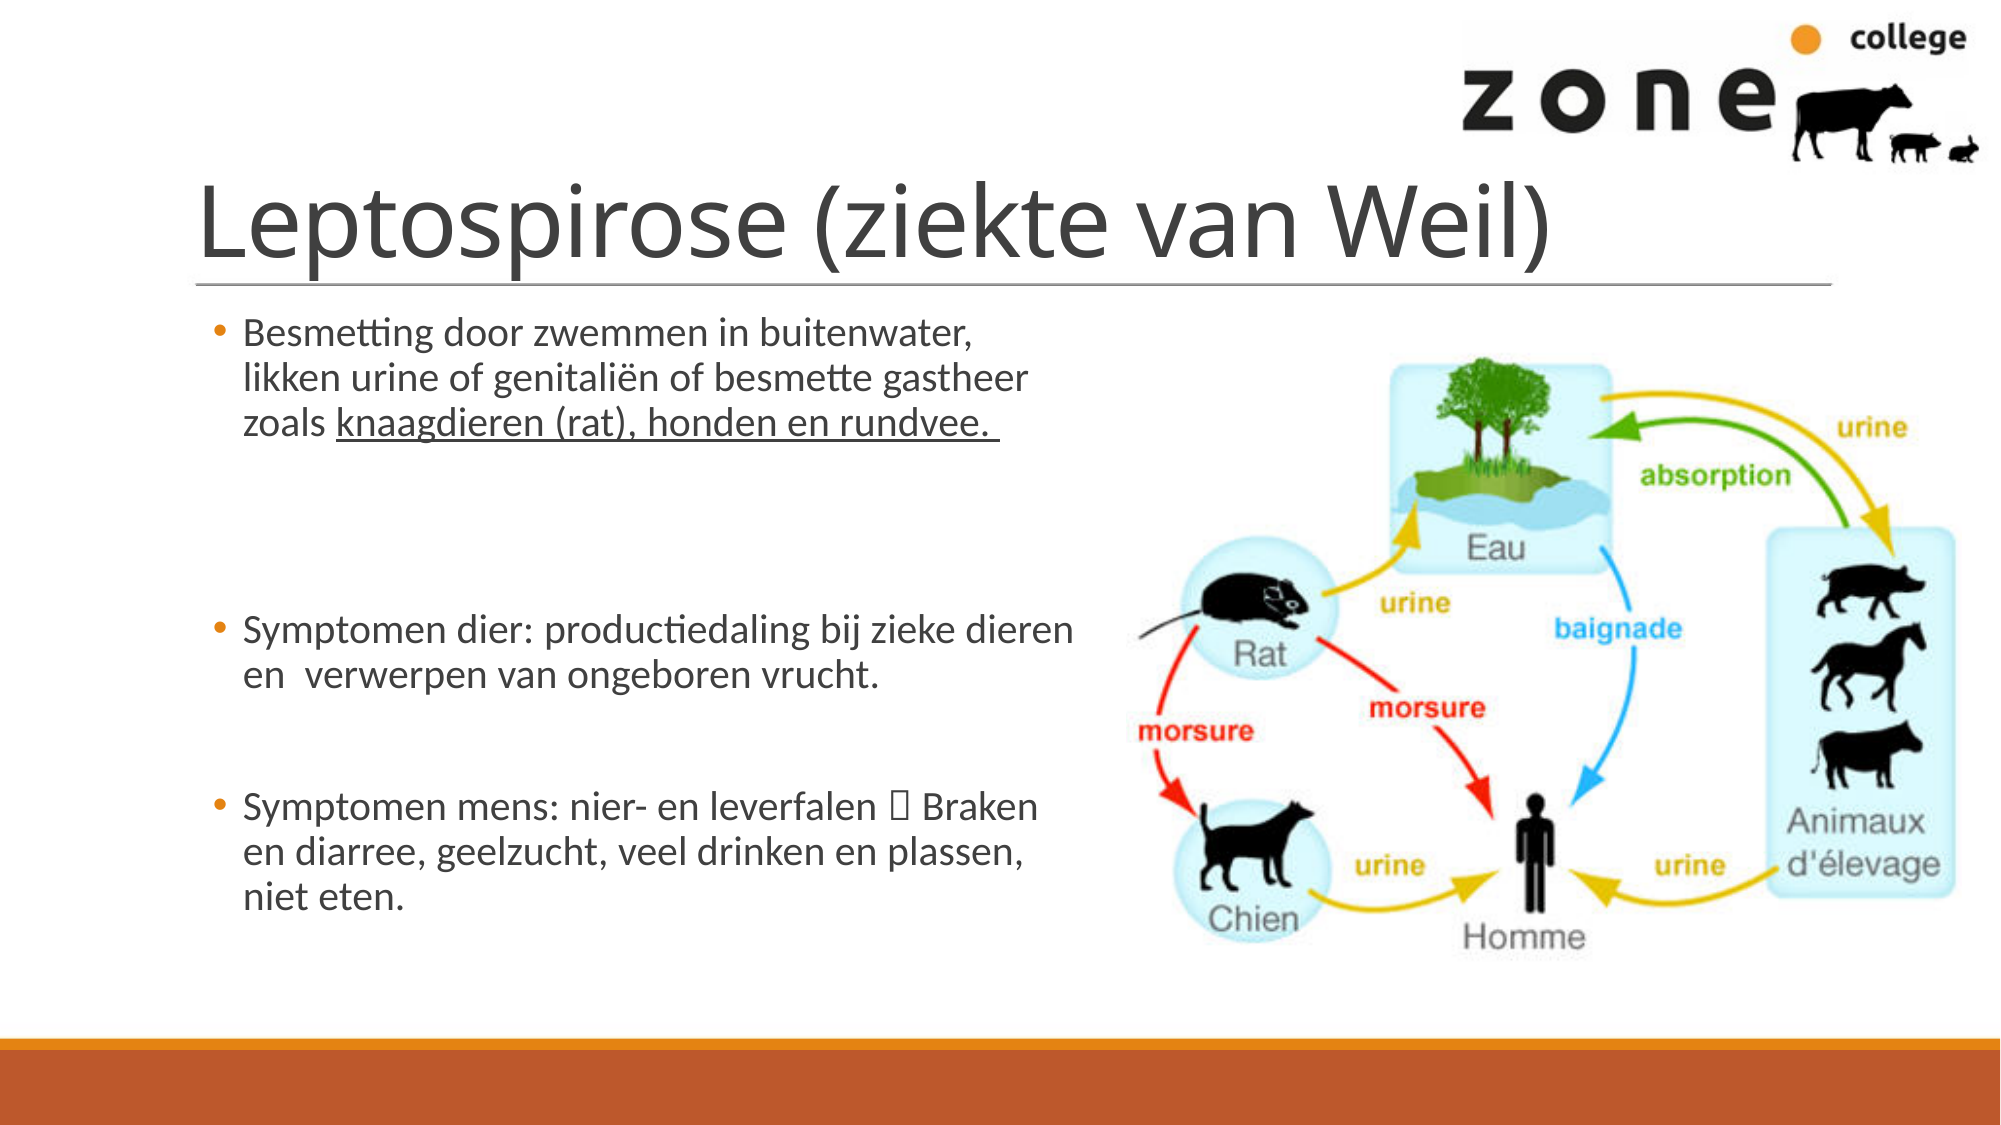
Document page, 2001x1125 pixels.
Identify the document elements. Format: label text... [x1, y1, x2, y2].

list Besmetting door zwemmen in buitenwater, likken urine of genitaliën of besmette gastheer zoals knaagdieren (rat), honden en rundvee. Symptomen dier: productiedaling bij zieke dieren en verwerpen van ongeboren vrucht. Symptomen mens: nier- en leverfalen  Braken en diarree, geelzucht, veel drinken en plassen, niet eten. [180, 302, 1078, 963]
picture [0, 0, 2001, 1125]
title Leptospirose (ziekte van Weil) [180, 47, 1830, 285]
